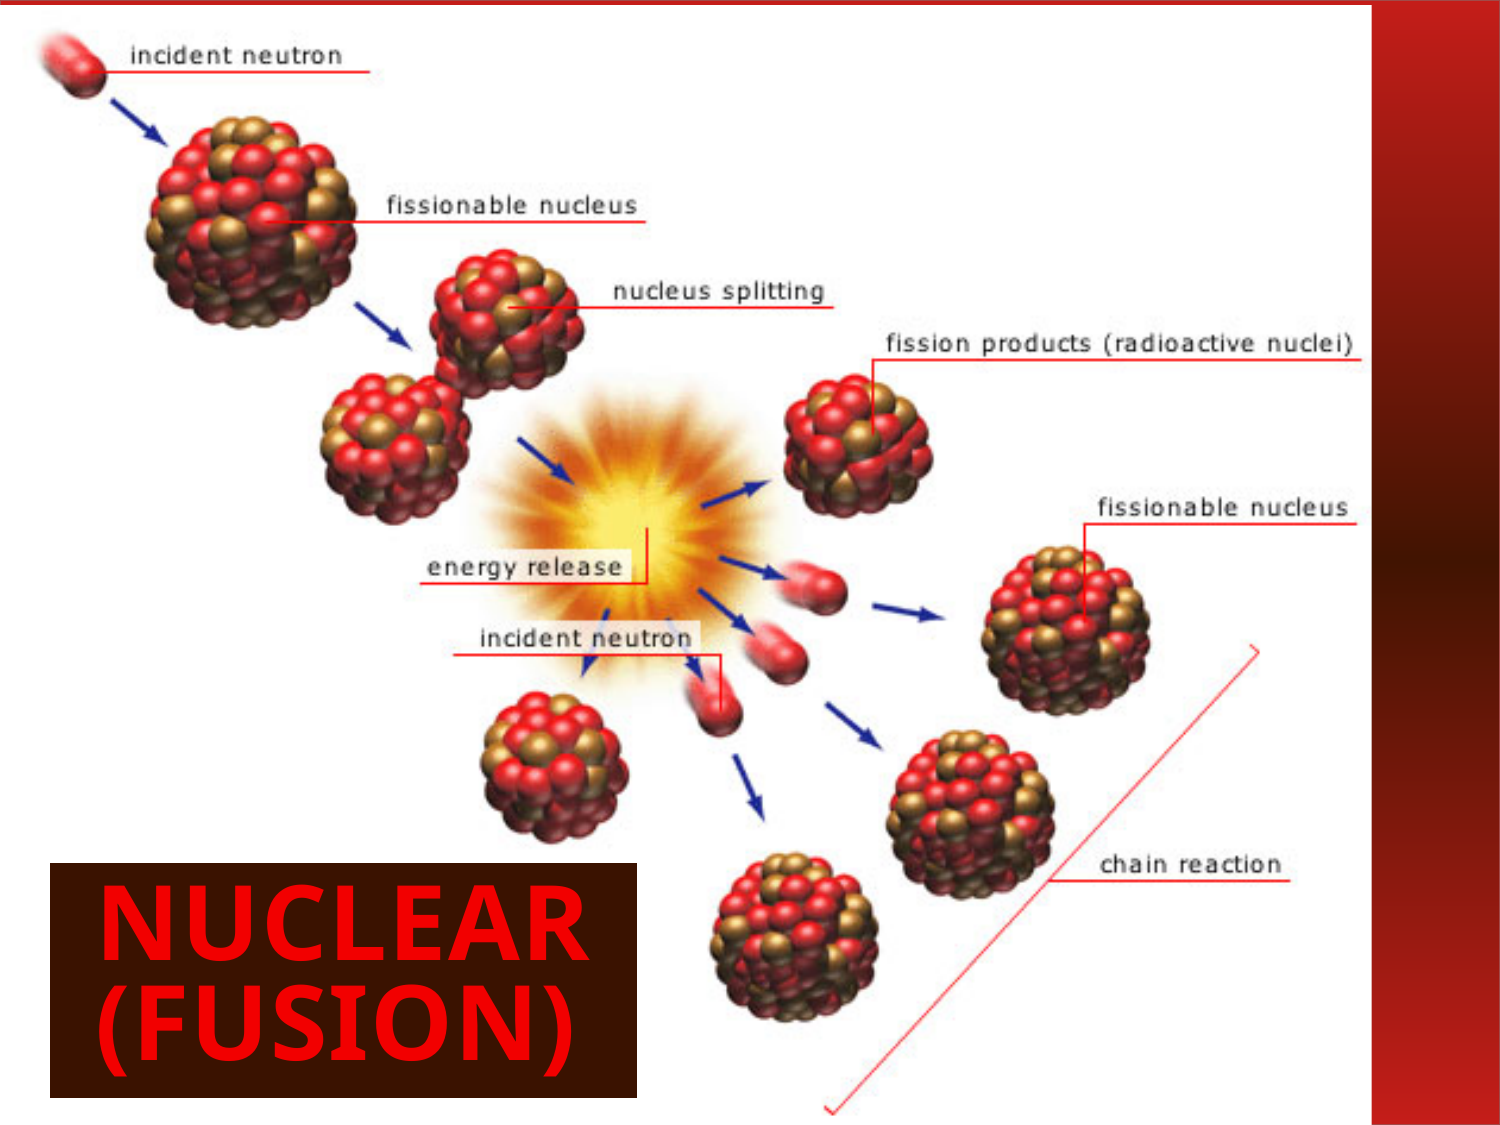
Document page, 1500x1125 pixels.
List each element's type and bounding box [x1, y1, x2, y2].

picture [0, 5, 1373, 1125]
text_box [1388, 0, 1500, 1125]
